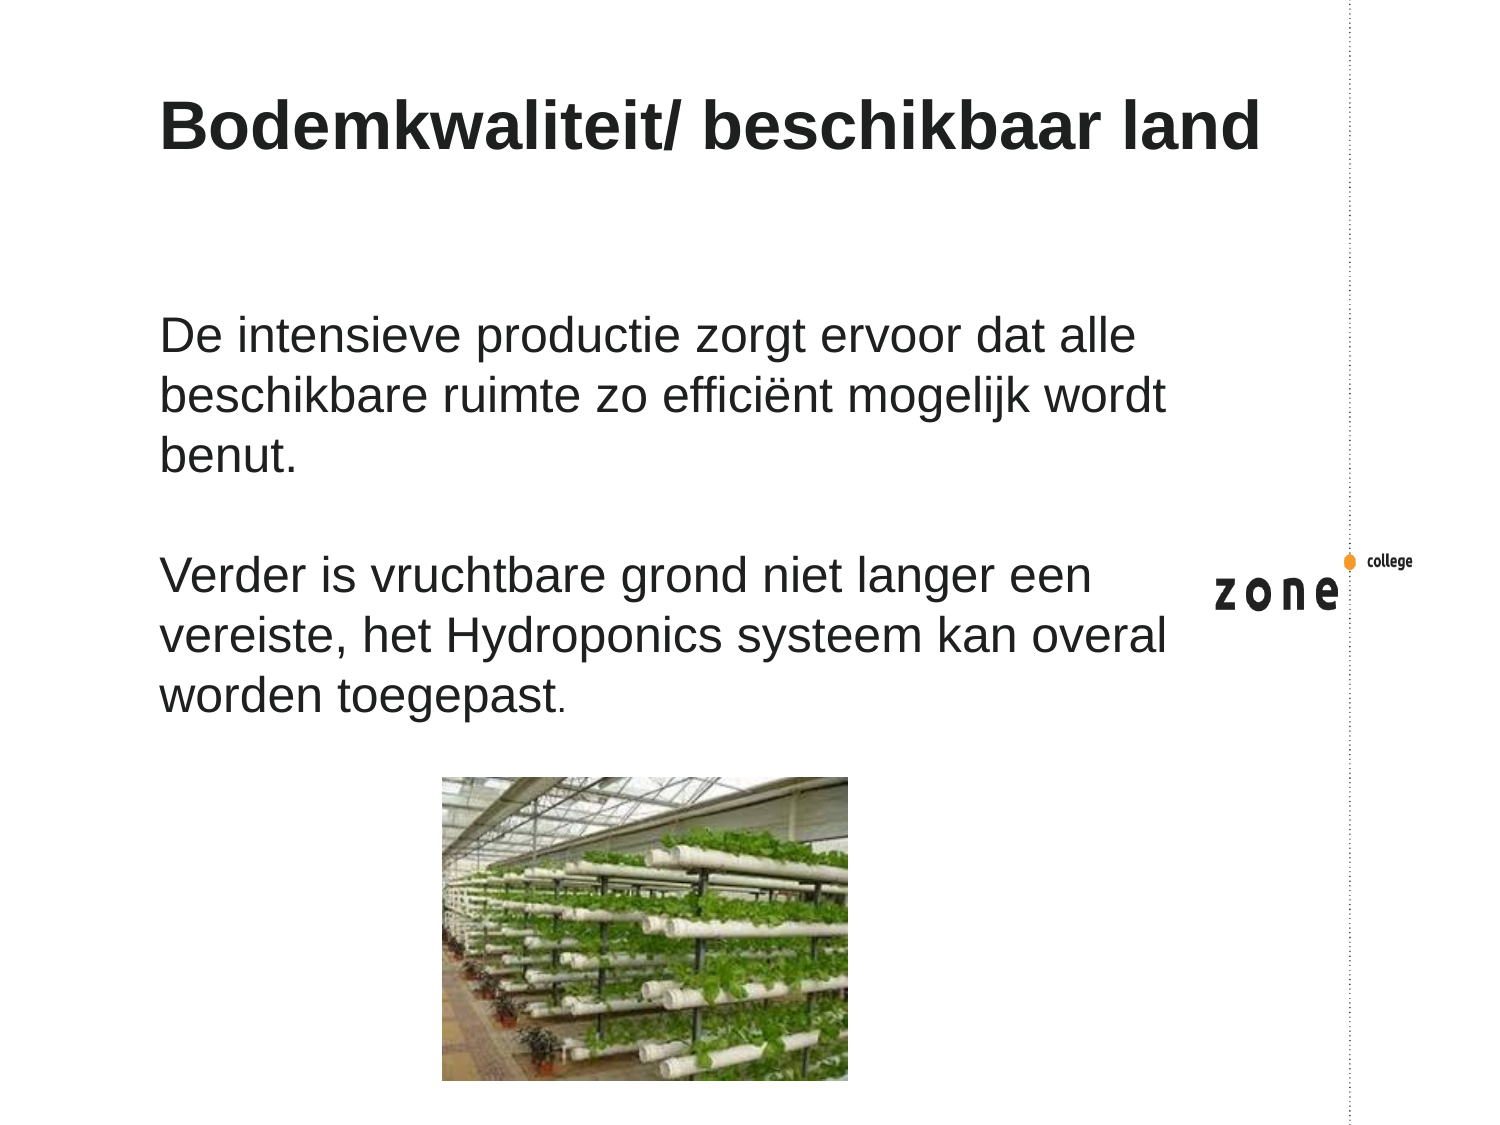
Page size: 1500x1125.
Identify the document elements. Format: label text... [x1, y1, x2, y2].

list De intensieve productie zorgt ervoor dat alle beschikbare ruimte zo efficiënt mogelijk wordt benut. Verder is vruchtbare grond niet langer een vereiste, het Hydroponics systeem kan overal worden toegepast. [159, 302, 1188, 929]
picture [442, 777, 848, 1081]
picture [1197, 0, 1500, 1125]
title Bodemkwaliteit/ beschikbaar land [159, 90, 1388, 213]
